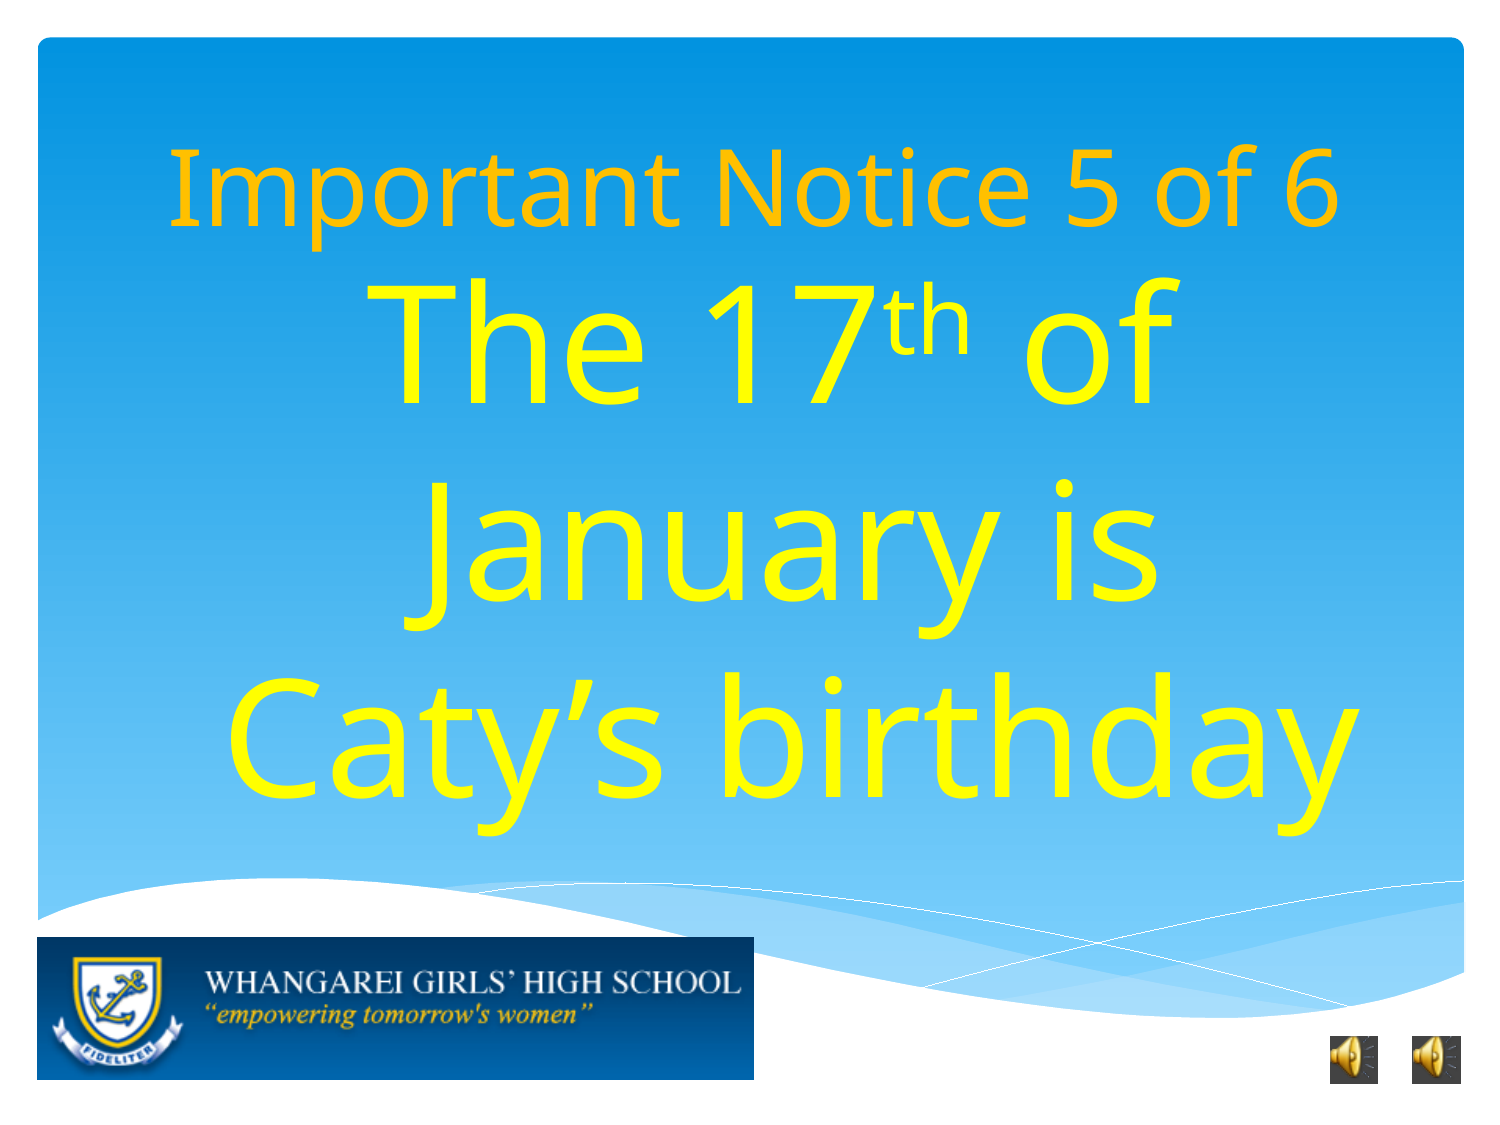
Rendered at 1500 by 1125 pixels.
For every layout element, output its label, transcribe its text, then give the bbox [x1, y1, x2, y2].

picture [37, 937, 754, 1080]
picture [1328, 1034, 1380, 1086]
picture [1411, 1034, 1462, 1086]
text_box The 17th of January is Caty’s birthday [149, 231, 1391, 963]
text_box Important Notice 5 of 6 [149, 37, 1362, 255]
